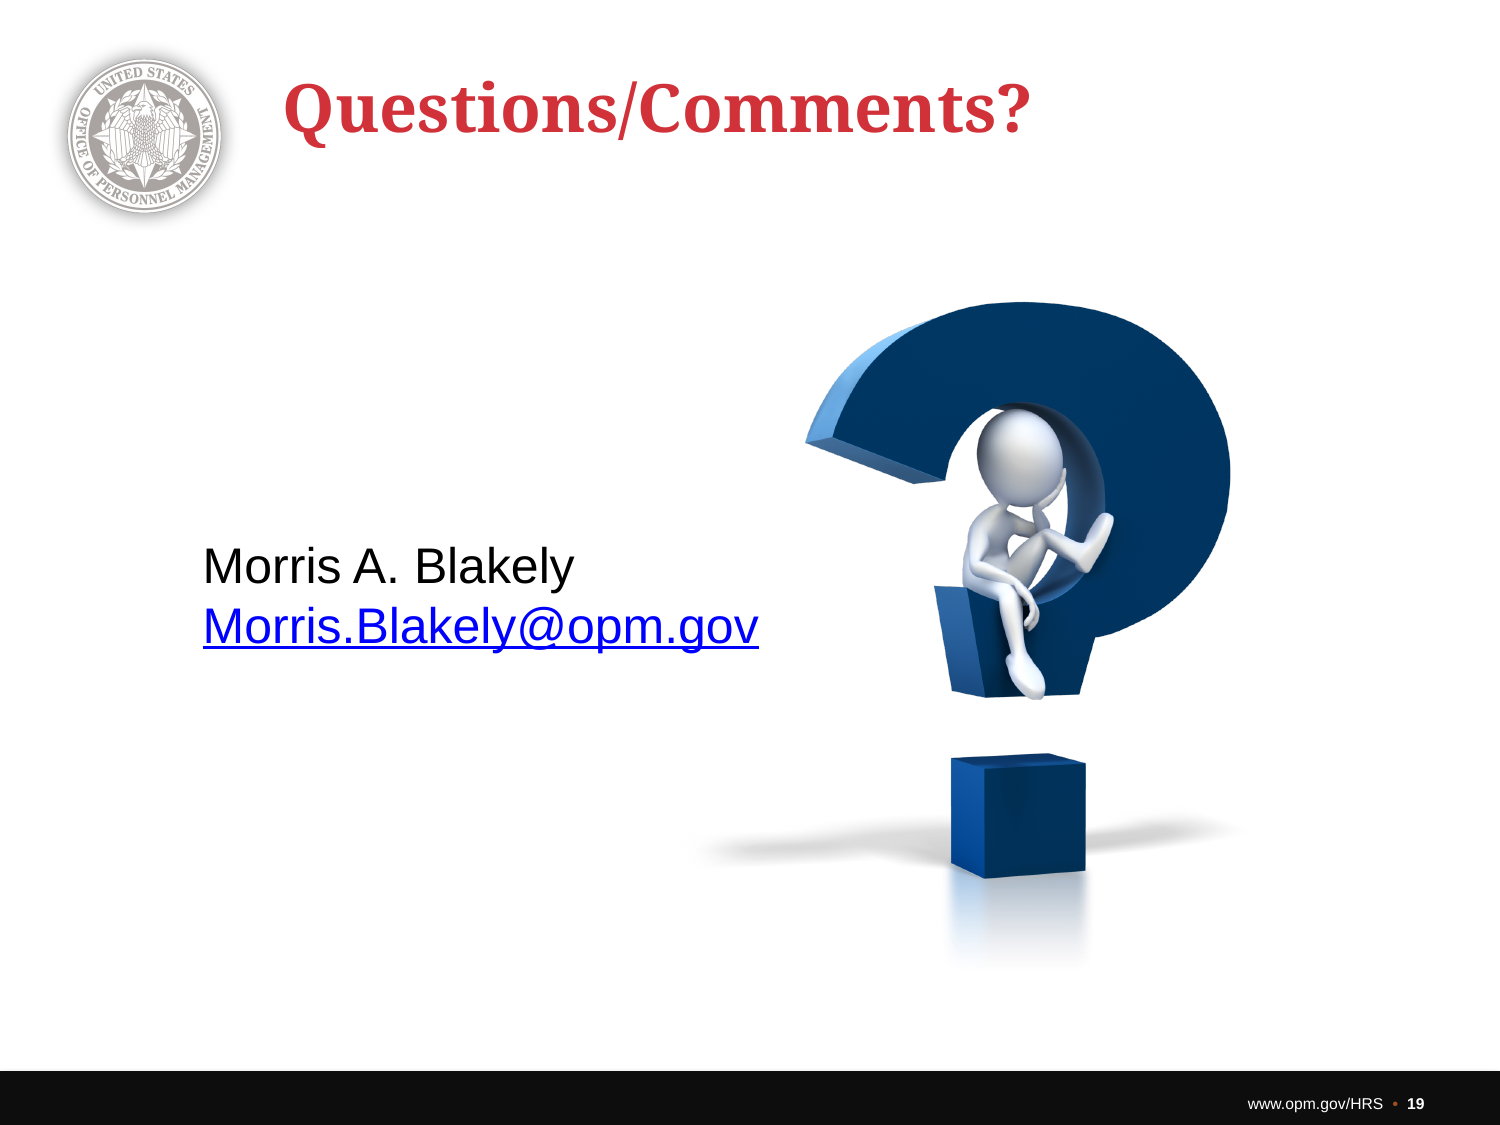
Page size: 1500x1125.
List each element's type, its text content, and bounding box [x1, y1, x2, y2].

title Questions/Comments? [267, 45, 1425, 167]
text_box Morris A. Blakely Morris.Blakely@opm.gov [188, 526, 664, 661]
picture [41, 36, 241, 231]
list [669, 285, 1313, 972]
